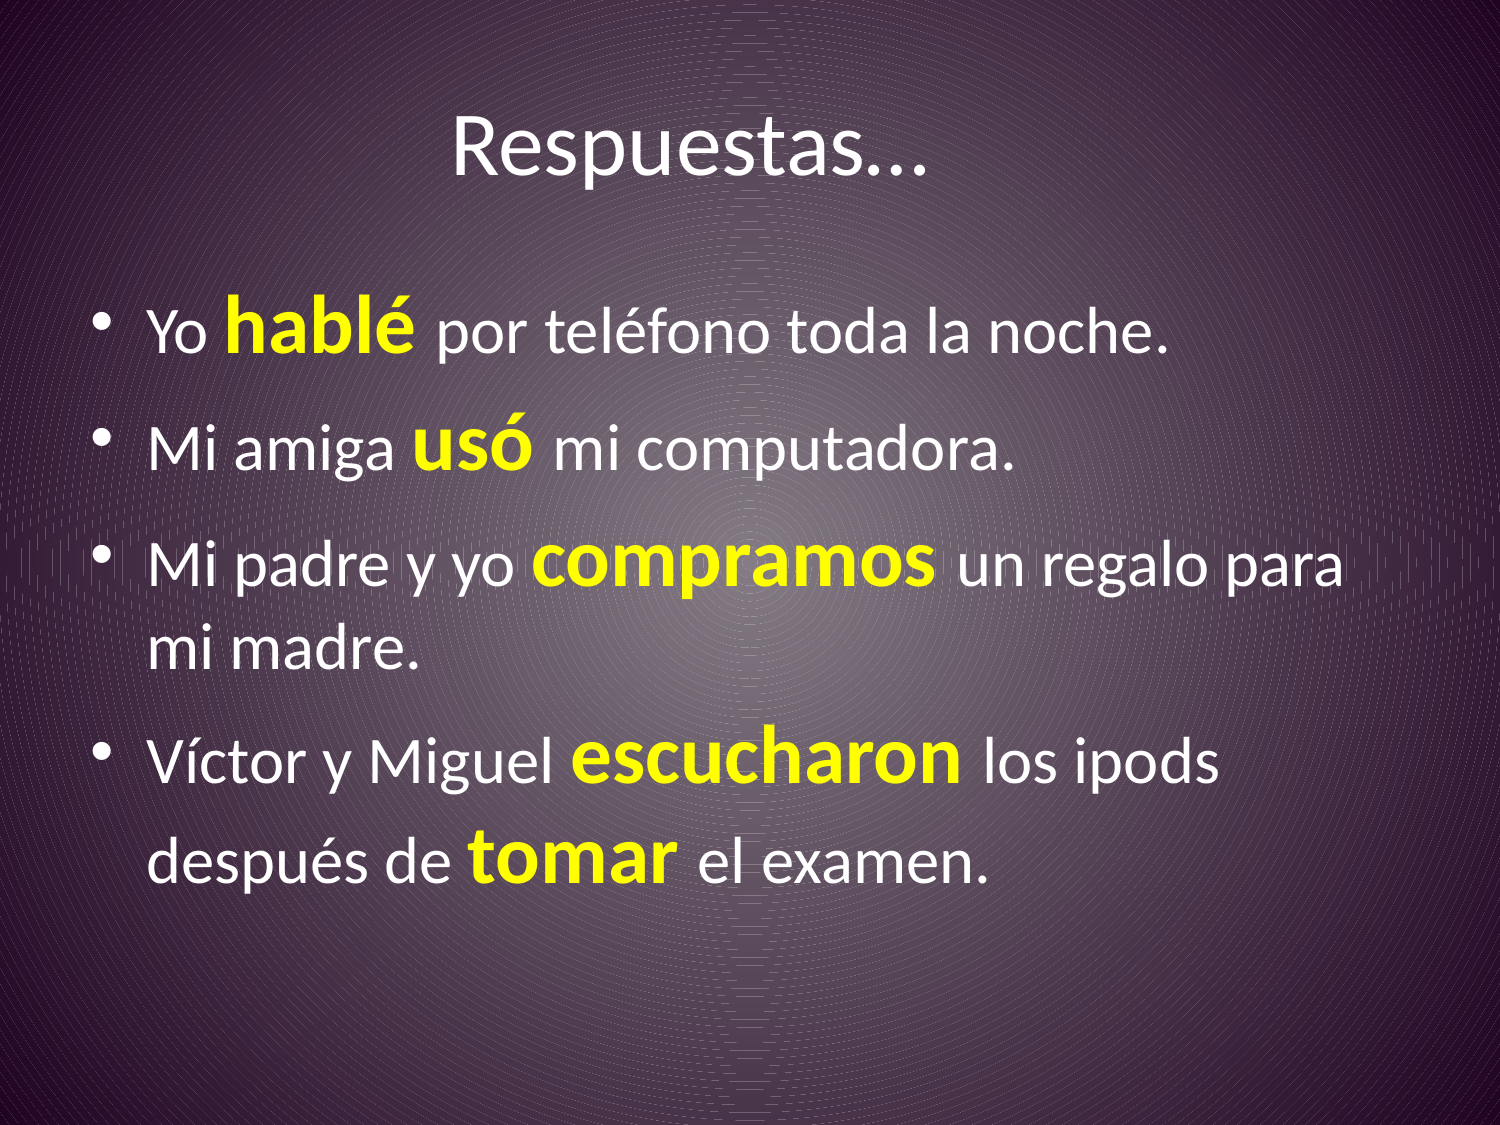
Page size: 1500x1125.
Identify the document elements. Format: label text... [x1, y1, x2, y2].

list Yo hablé por teléfono toda la noche. Mi amiga usó mi computadora. Mi padre y yo compramos un regalo para mi madre. Víctor y Miguel escucharon los ipods después de tomar el examen. [75, 262, 1425, 1005]
title Respuestas… [75, 45, 1425, 233]
